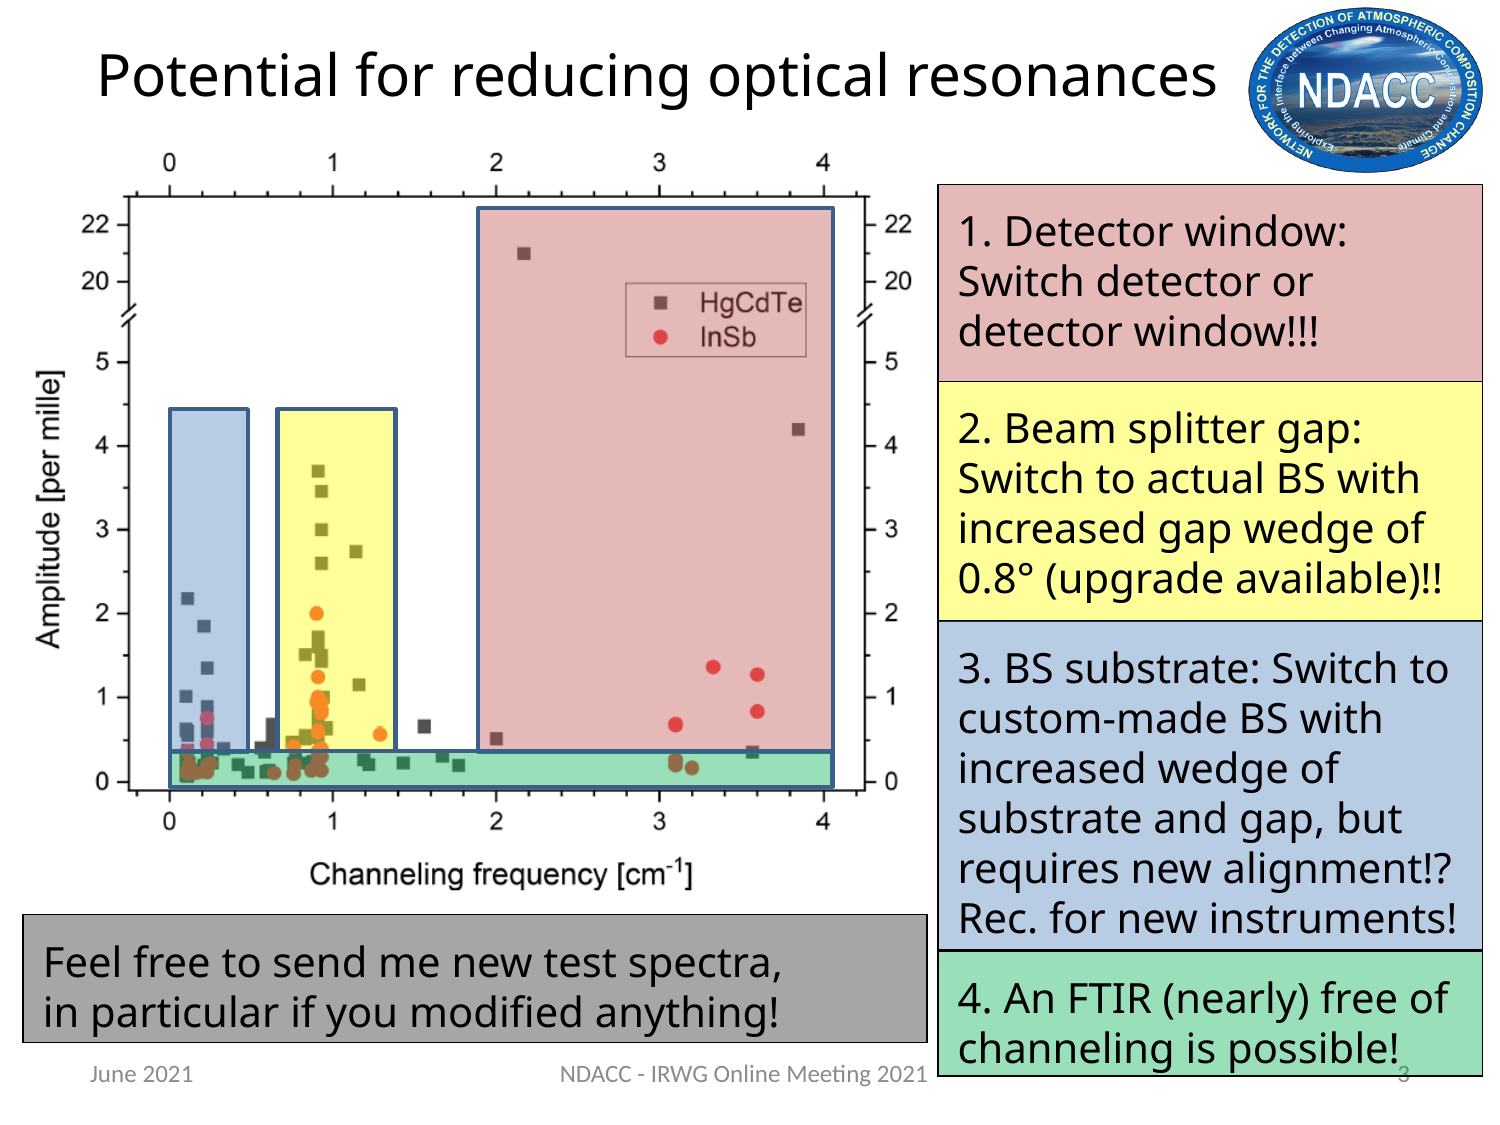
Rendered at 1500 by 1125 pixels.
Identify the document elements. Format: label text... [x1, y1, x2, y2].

text_box 2. Beam splitter gap: Switch to actual BS with increased gap wedge of 0.8° (upgrade available)!! [942, 381, 1483, 620]
picture [2, 125, 939, 1012]
text_box 4. An FTIR (nearly) free of channeling is possible! [937, 951, 1483, 1077]
text_box 3. BS substrate: Switch to custom-made BS with increased wedge of substrate and gap, but requires new alignment!? Rec. for new instruments! [942, 620, 1483, 950]
text_box Feel free to send me new test spectra, in particular if you modified anything! [23, 1021, 928, 1043]
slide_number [75, 1043, 425, 1103]
footer NDACC - IRWG Online Meeting 2021 [512, 1042, 988, 1103]
text_box 1. Detector window: Switch detector or detector window!!! [942, 184, 1483, 381]
slide_number 3 [1074, 1077, 1425, 1103]
text_box Potential for reducing optical resonances [0, 30, 1333, 126]
picture [1248, 7, 1483, 173]
